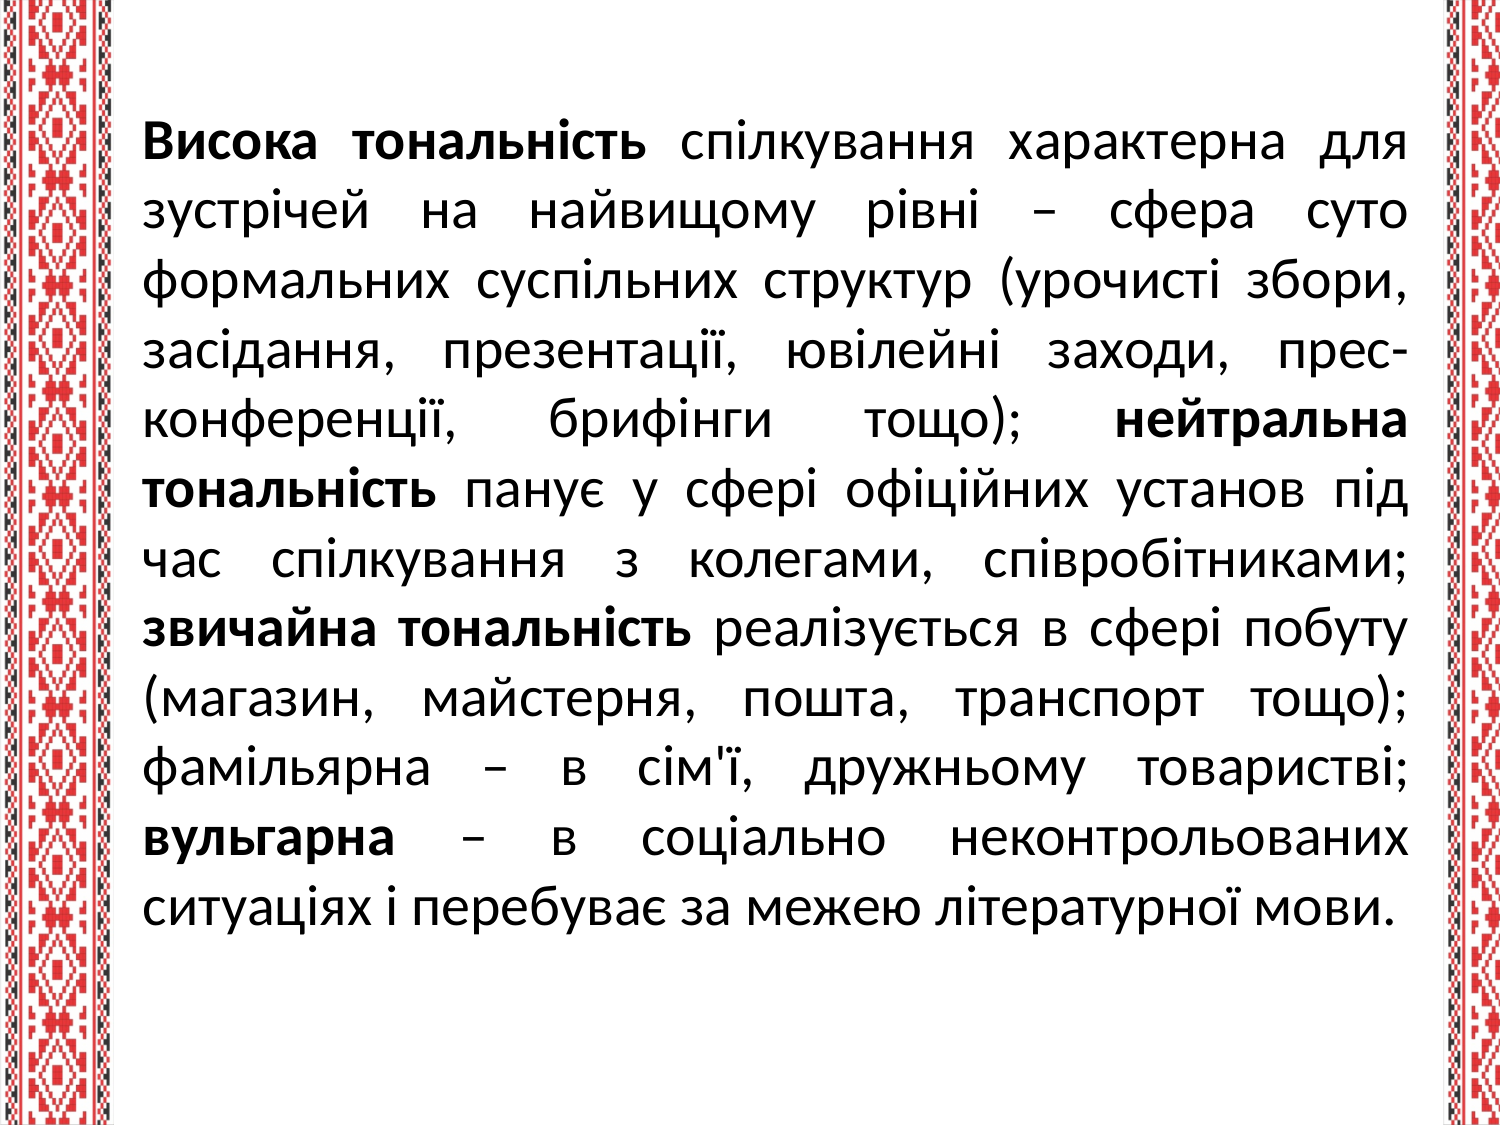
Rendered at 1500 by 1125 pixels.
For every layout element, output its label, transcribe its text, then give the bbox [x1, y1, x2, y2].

list Висока тональність спілкування характерна для зустрічей на найвищому рівні – сфера суто формальних суспільних структур (урочисті збори, засідання, презентації, ювілейні заходи, прес-конференції, брифінги тощо); нейтральна тональність панує у сфері офіційних установ під час спілкування з колегами, співробітниками; звичайна тональність реалізується в сфері побуту (магазин, майстерня, пошта, транспорт тощо); фамільярна – в сім'ї, дружньому товаристві; вульгарна – в соціально неконтрольованих ситуаціях і перебуває за межею літературної мови. [114, 93, 1425, 1005]
picture [0, 1, 620, 1124]
picture [937, 1, 1500, 1124]
